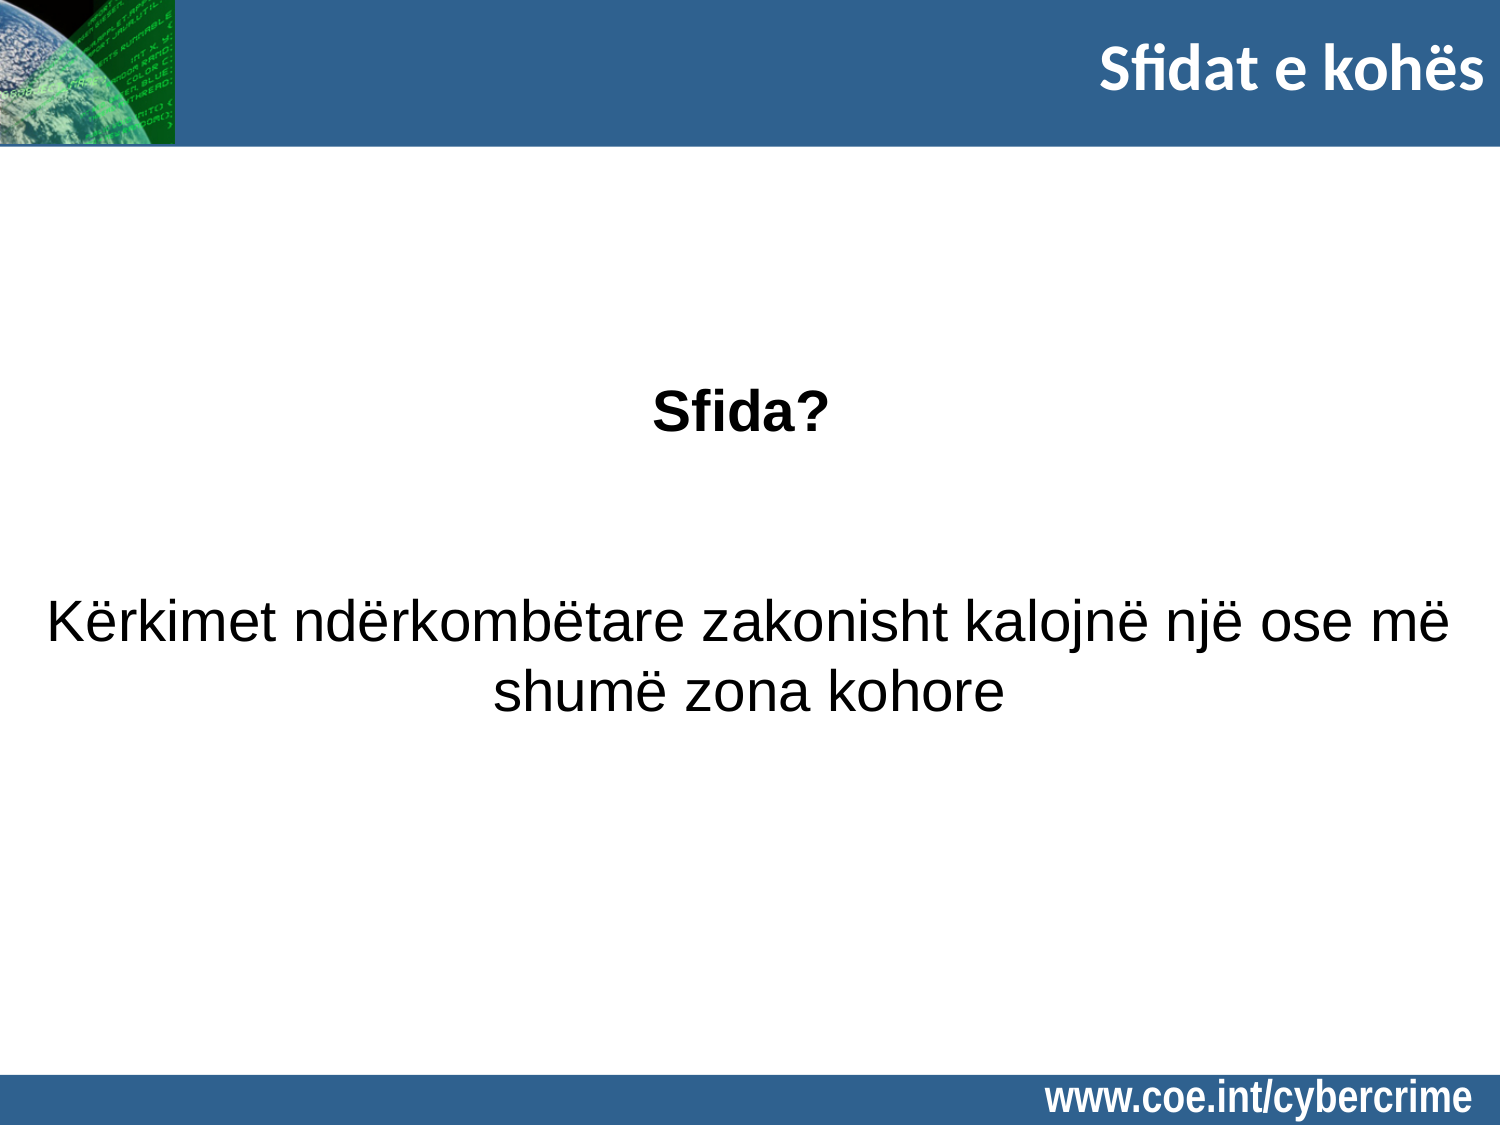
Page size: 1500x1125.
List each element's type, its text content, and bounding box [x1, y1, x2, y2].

text_box [0, 1073, 1030, 1125]
picture [0, 0, 175, 144]
text_box www.coe.int/cybercrime [1030, 1059, 1500, 1125]
text_box Sfidat e kohës [177, 0, 1500, 149]
text_box Sfida? Kërkimet ndërkombëtare zakonisht kalojnë një ose më shumë zona kohore [19, 156, 1481, 871]
